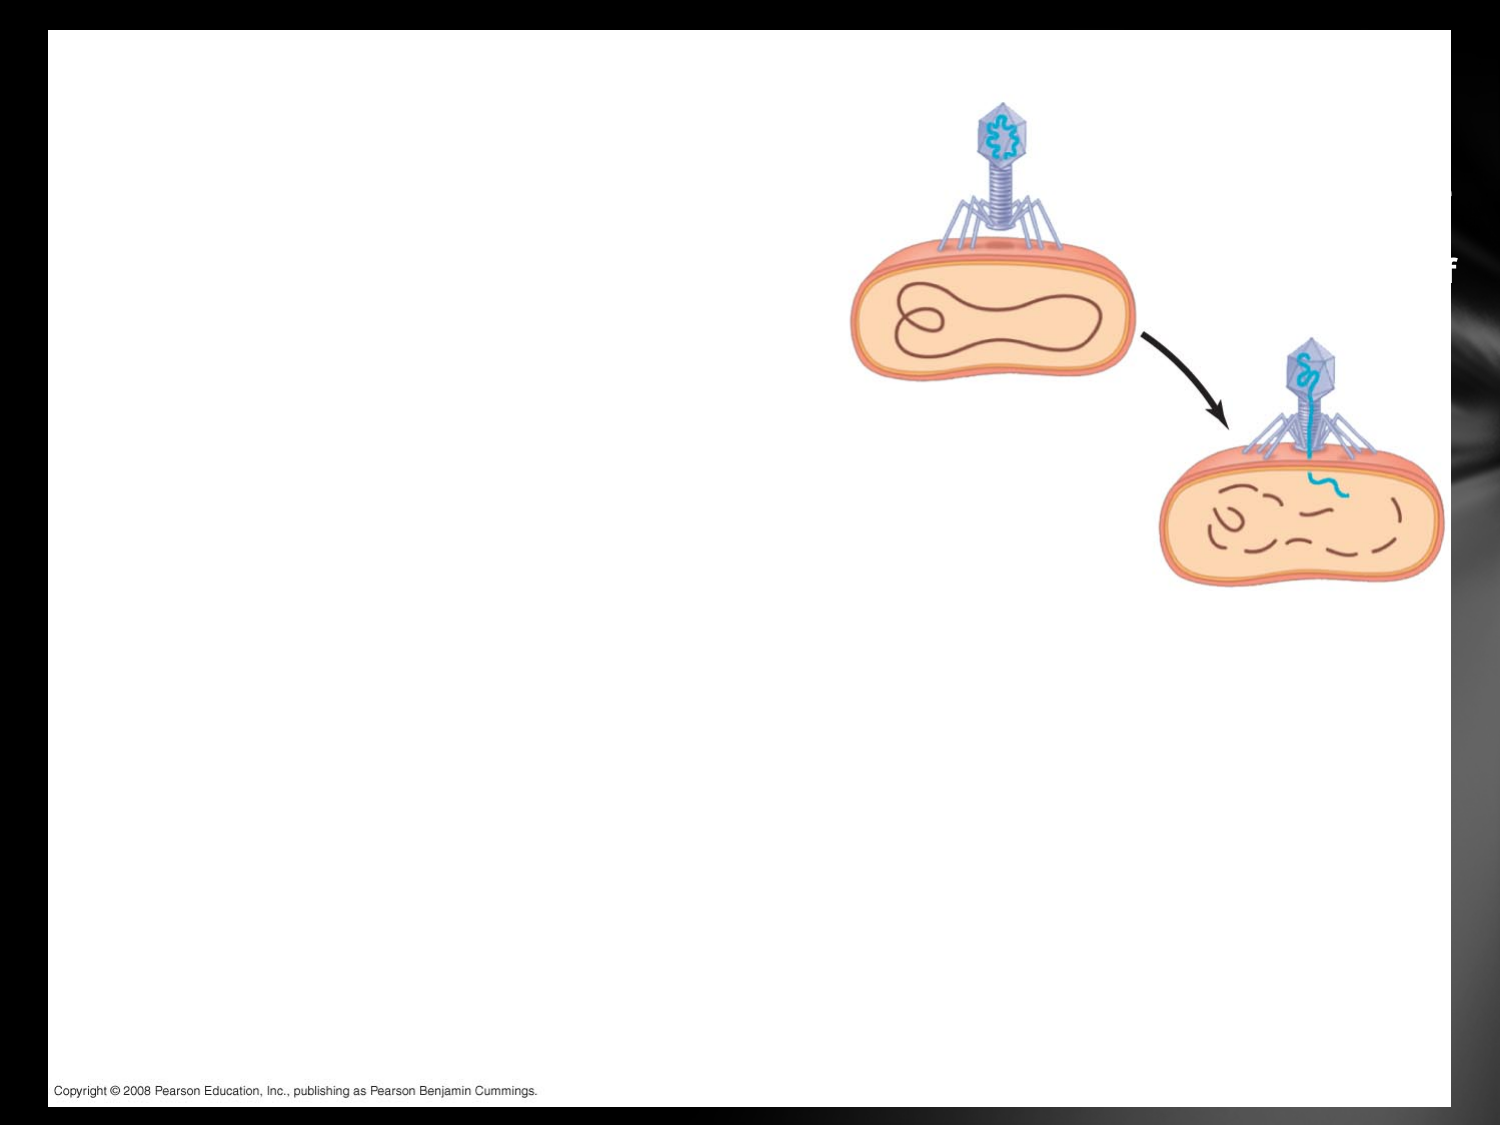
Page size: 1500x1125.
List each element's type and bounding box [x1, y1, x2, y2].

picture [48, 30, 1452, 1107]
